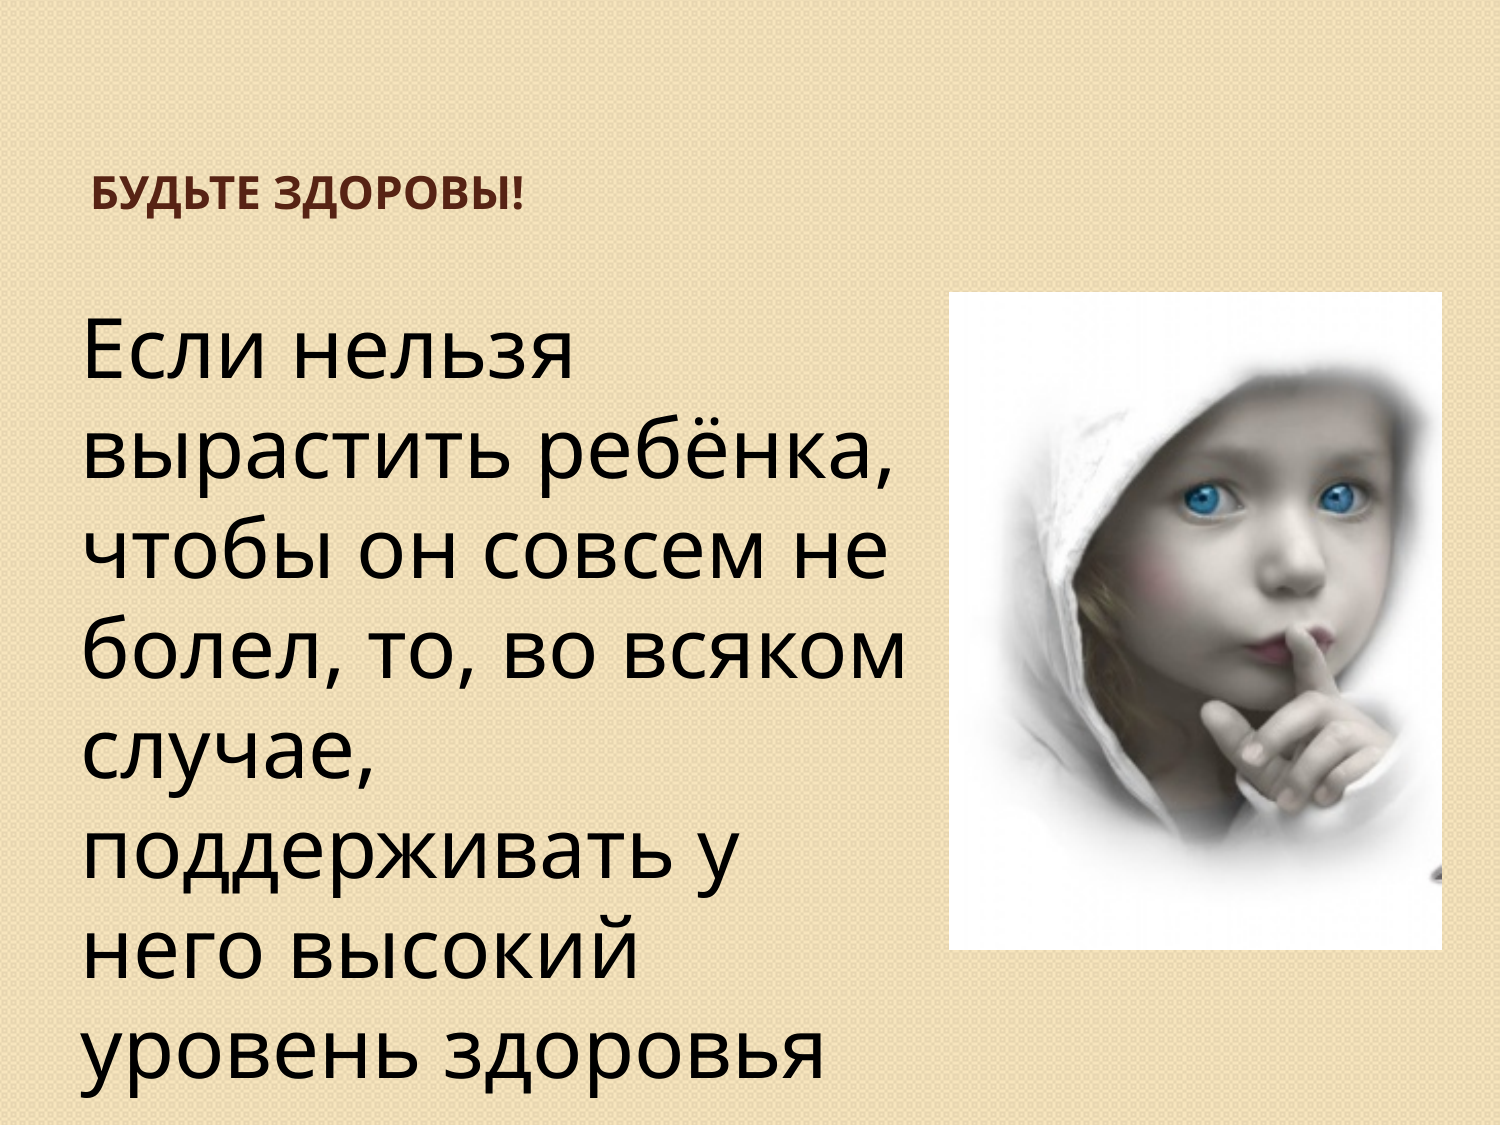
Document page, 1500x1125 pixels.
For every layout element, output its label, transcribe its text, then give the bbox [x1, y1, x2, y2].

list Если нельзя вырастить ребёнка, чтобы он совсем не болел, то, во всяком случае, поддерживать у него высокий уровень здоровья вполне возможно. Н.М.Амосов [58, 287, 926, 1055]
title Будьте здоровы! [75, 35, 700, 227]
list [948, 292, 1442, 950]
